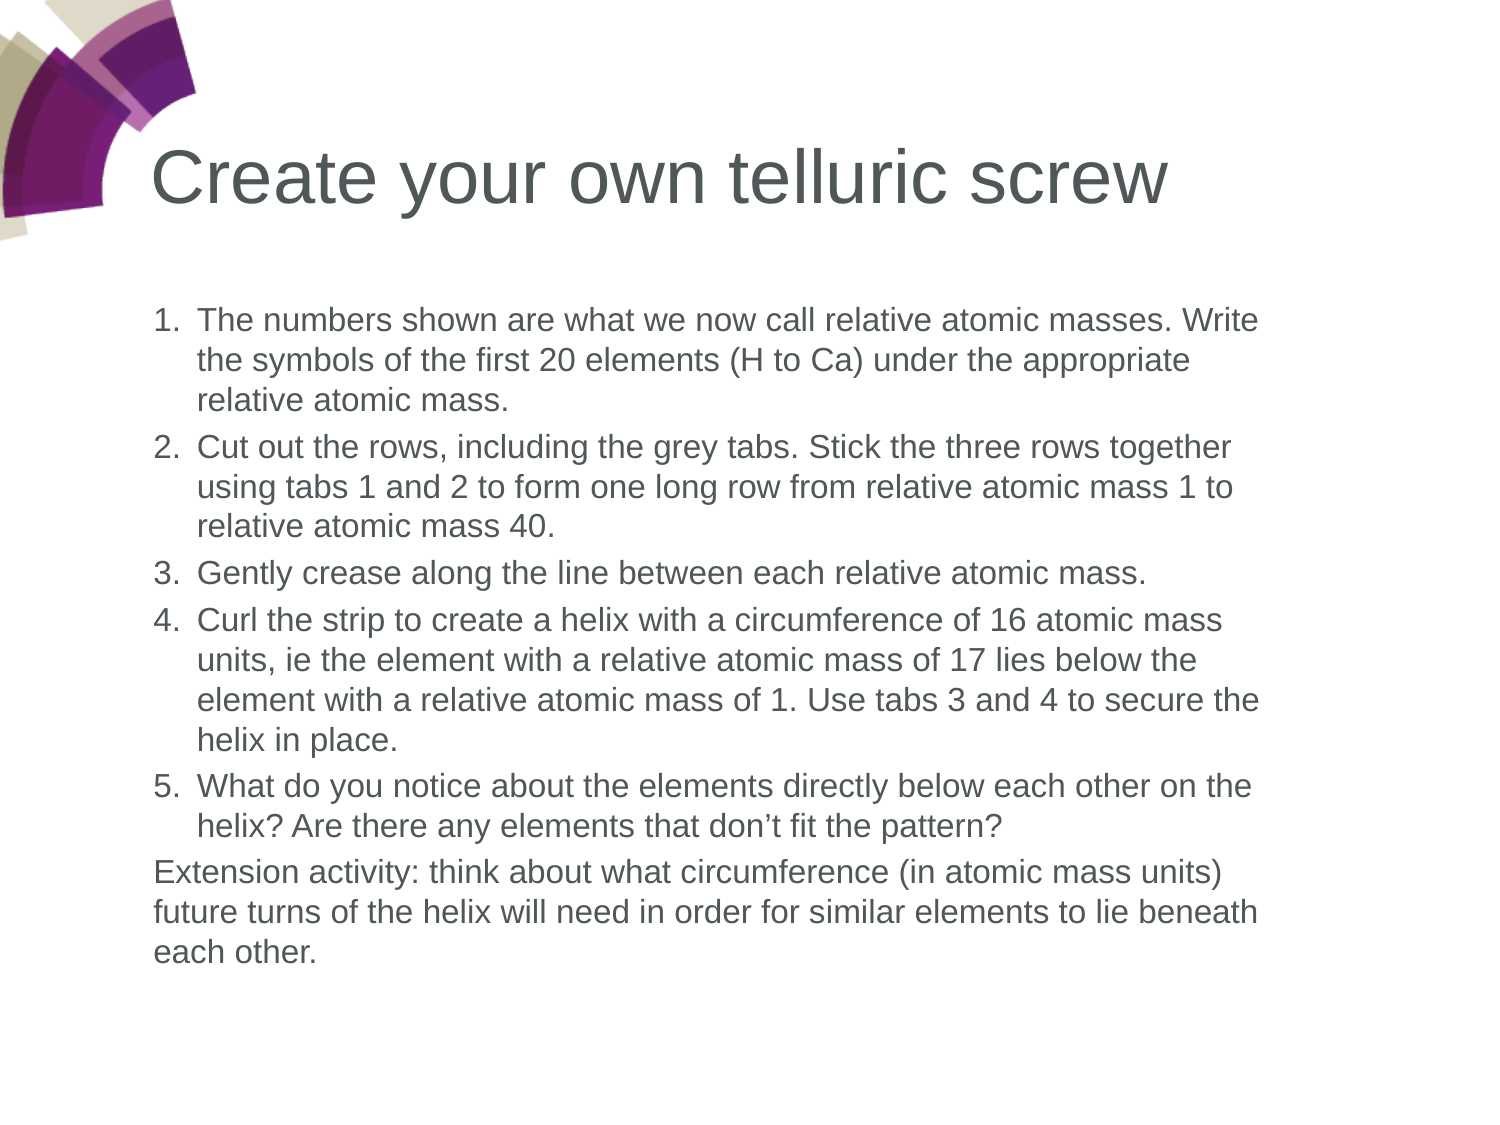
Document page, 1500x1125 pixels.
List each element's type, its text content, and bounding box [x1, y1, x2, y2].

list The numbers shown are what we now call relative atomic masses. Write the symbols of the first 20 elements (H to Ca) under the appropriate relative atomic mass. Cut out the rows, including the grey tabs. Stick the three rows together using tabs 1 and 2 to form one long row from relative atomic mass 1 to relative atomic mass 40. Gently crease along the line between each relative atomic mass. Curl the strip to create a helix with a circumference of 16 atomic mass units, ie the element with a relative atomic mass of 17 lies below the element with a relative atomic mass of 1. Use tabs 3 and 4 to secure the helix in place. What do you notice about the elements directly below each other on the helix? Are there any elements that don’t fit the pattern? Extension activity: think about what circumference (in atomic mass units) future turns of the helix will need in order for similar elements to lie beneath each other. [138, 290, 1282, 870]
list Create your own telluric screw [135, 119, 1282, 297]
picture [0, 0, 1500, 1125]
